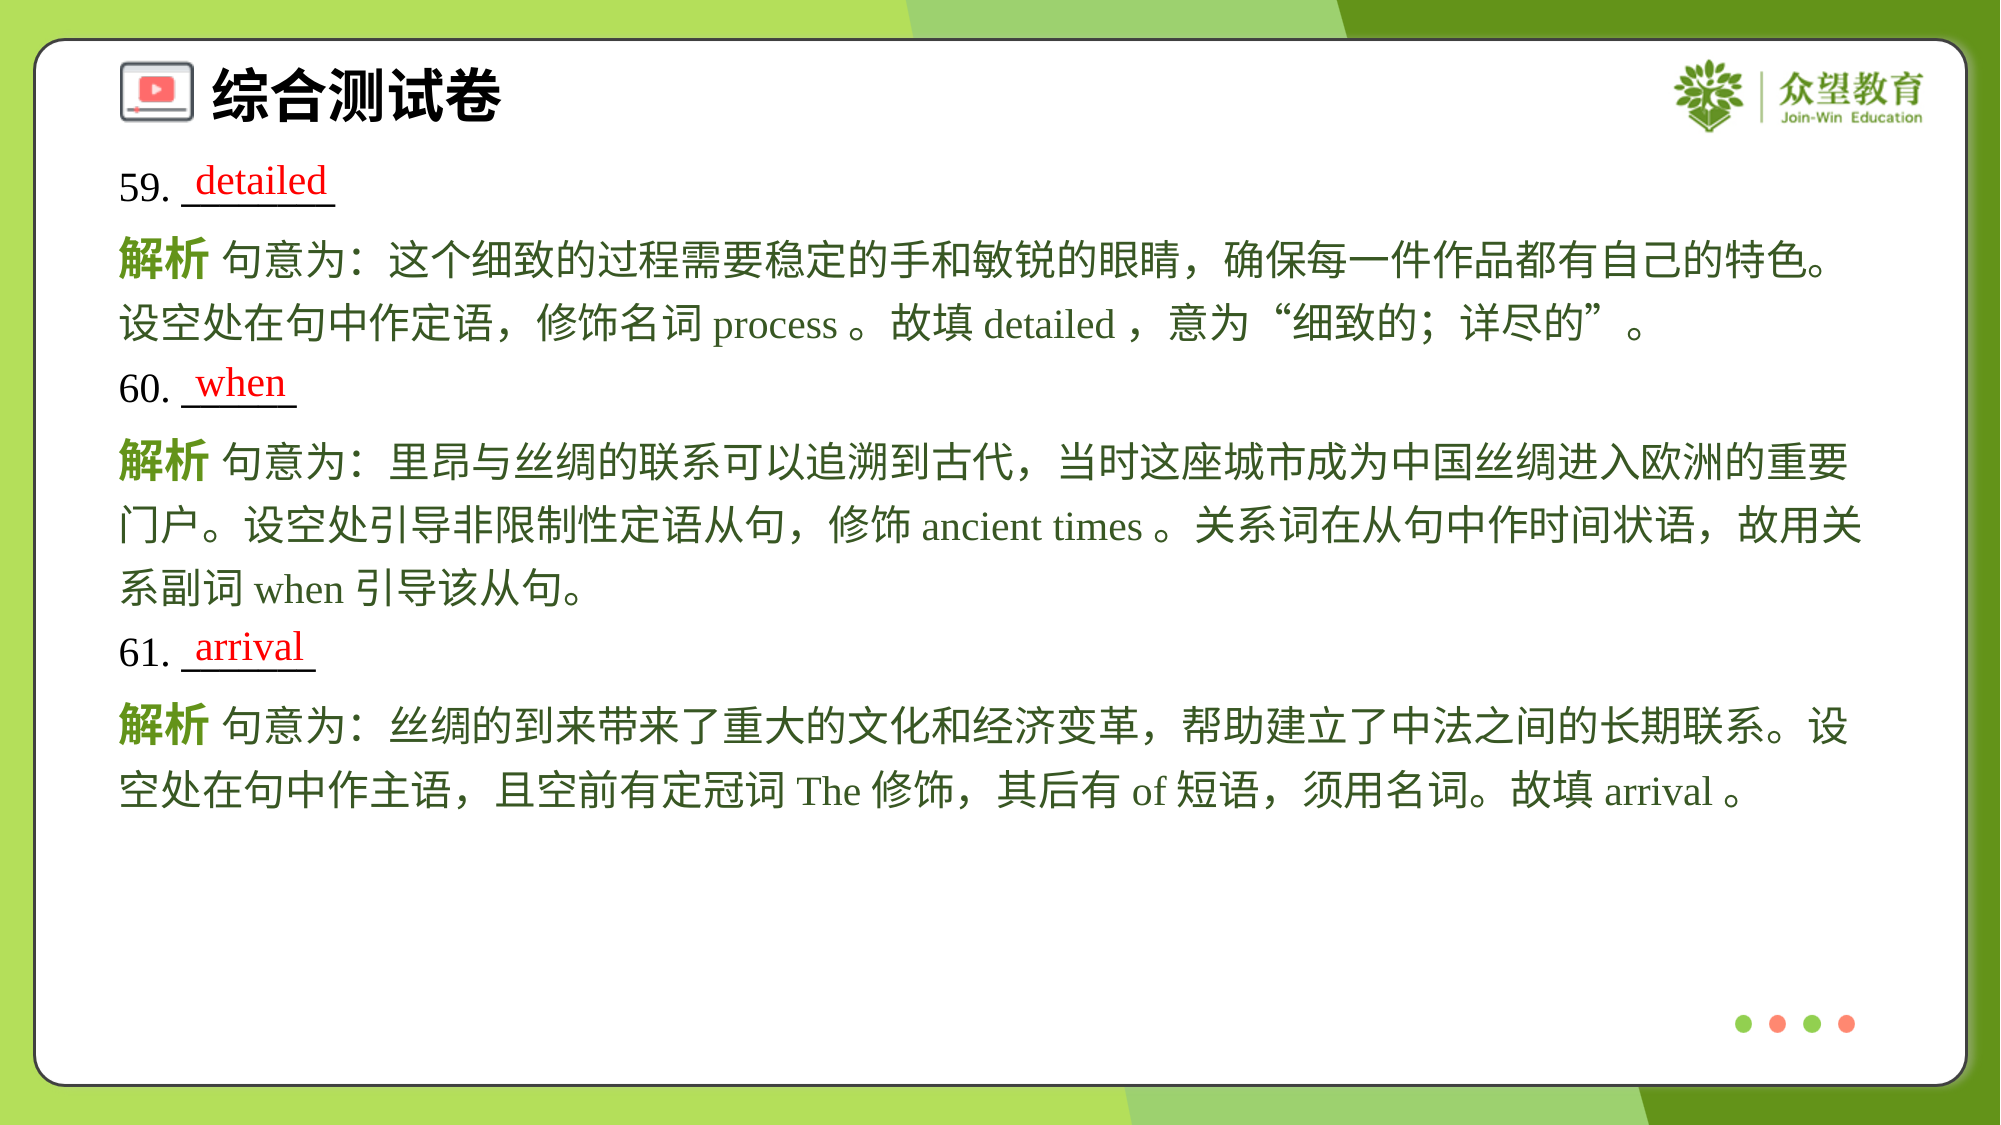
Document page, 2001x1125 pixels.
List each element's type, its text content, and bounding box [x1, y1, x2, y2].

text_box 解析 句意为：里昂与丝绸的联系可以追溯到古代，当时这座城市成为中国丝绸进入欧洲的重要门户。设空处引导非限制性定语从句，修饰ancient times。关系词在从句中作时间状语，故用关系副词when引导该从句。 [118, 417, 1883, 607]
text_box detailed [190, 140, 332, 199]
text_box 60. ______ [118, 348, 1883, 406]
text_box arrival [190, 606, 309, 665]
text_box 解析 句意为：这个细致的过程需要稳定的手和敏锐的眼睛，确保每一件作品都有自己的特色。设空处在句中作定语，修饰名词process。故填detailed，意为“细致的；详尽的”。 [118, 215, 1883, 343]
text_box 59. ________ [118, 146, 1883, 204]
text_box 解析 句意为：丝绸的到来带来了重大的文化和经济变革，帮助建立了中法之间的长期联系。设空处在句中作主语，且空前有定冠词The修饰，其后有of短语，须用名词。故填arrival。 [118, 682, 1883, 809]
text_box when [190, 342, 291, 400]
picture [0, 0, 2000, 1125]
text_box 61. _______ [118, 612, 1883, 670]
